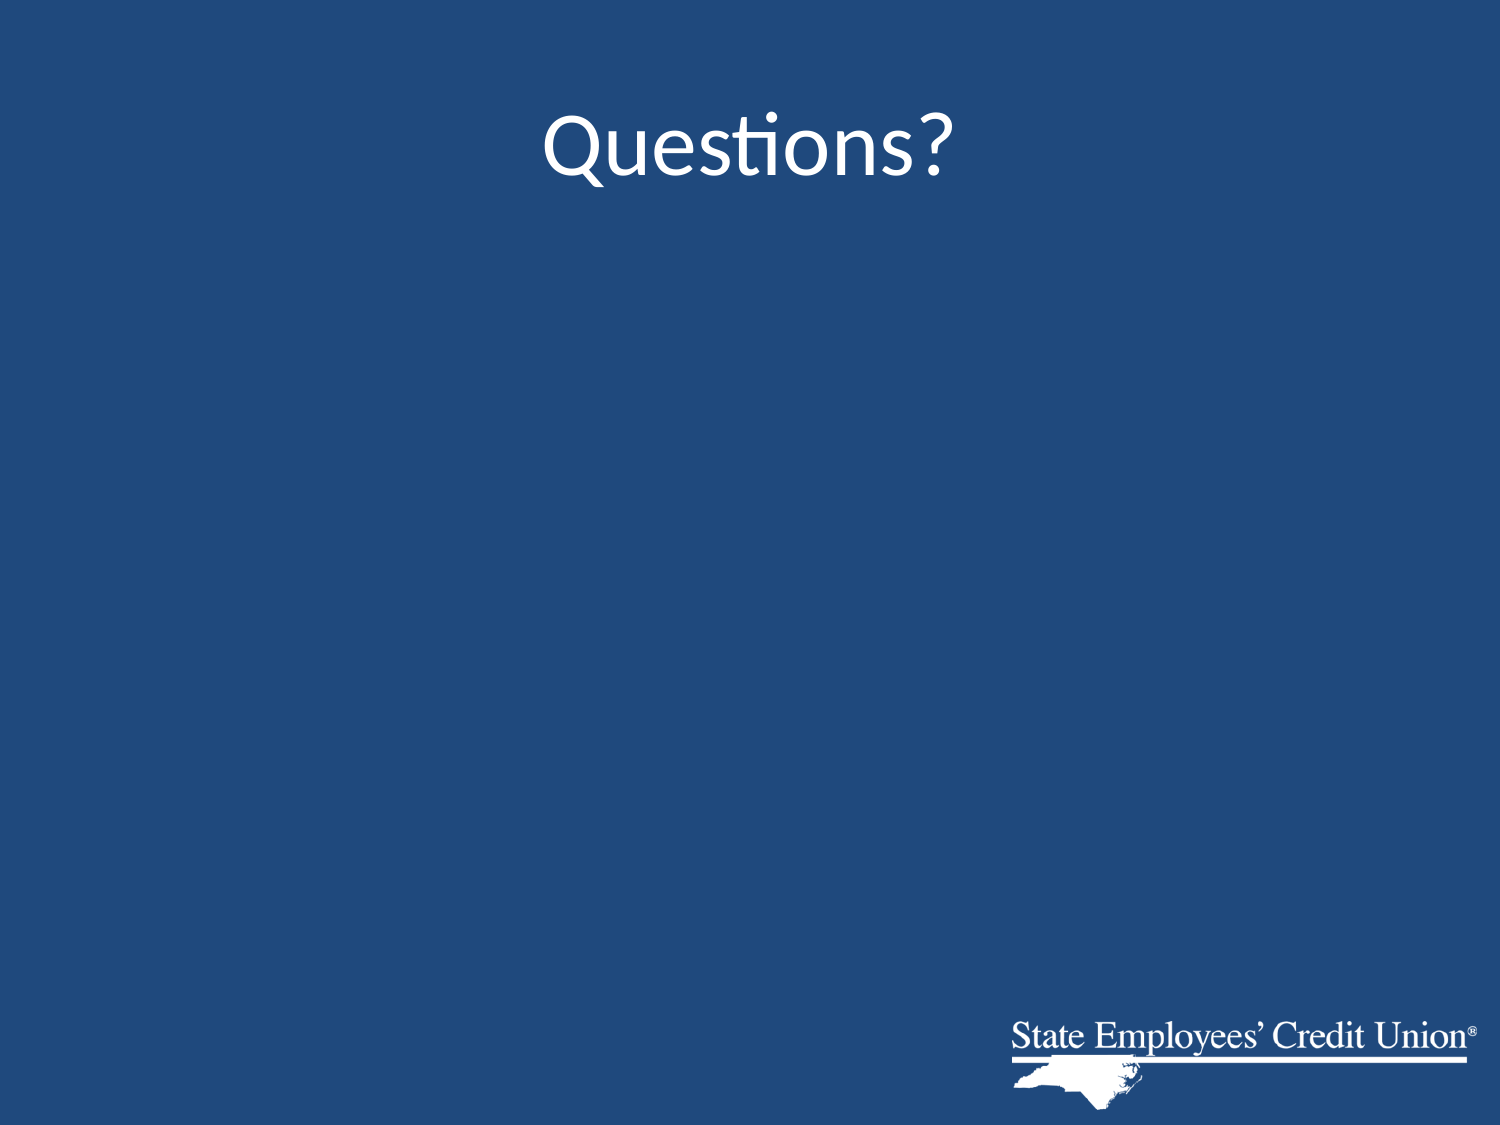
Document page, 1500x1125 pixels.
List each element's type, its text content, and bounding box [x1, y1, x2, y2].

title Questions? [75, 45, 1425, 233]
picture [1012, 1021, 1477, 1110]
